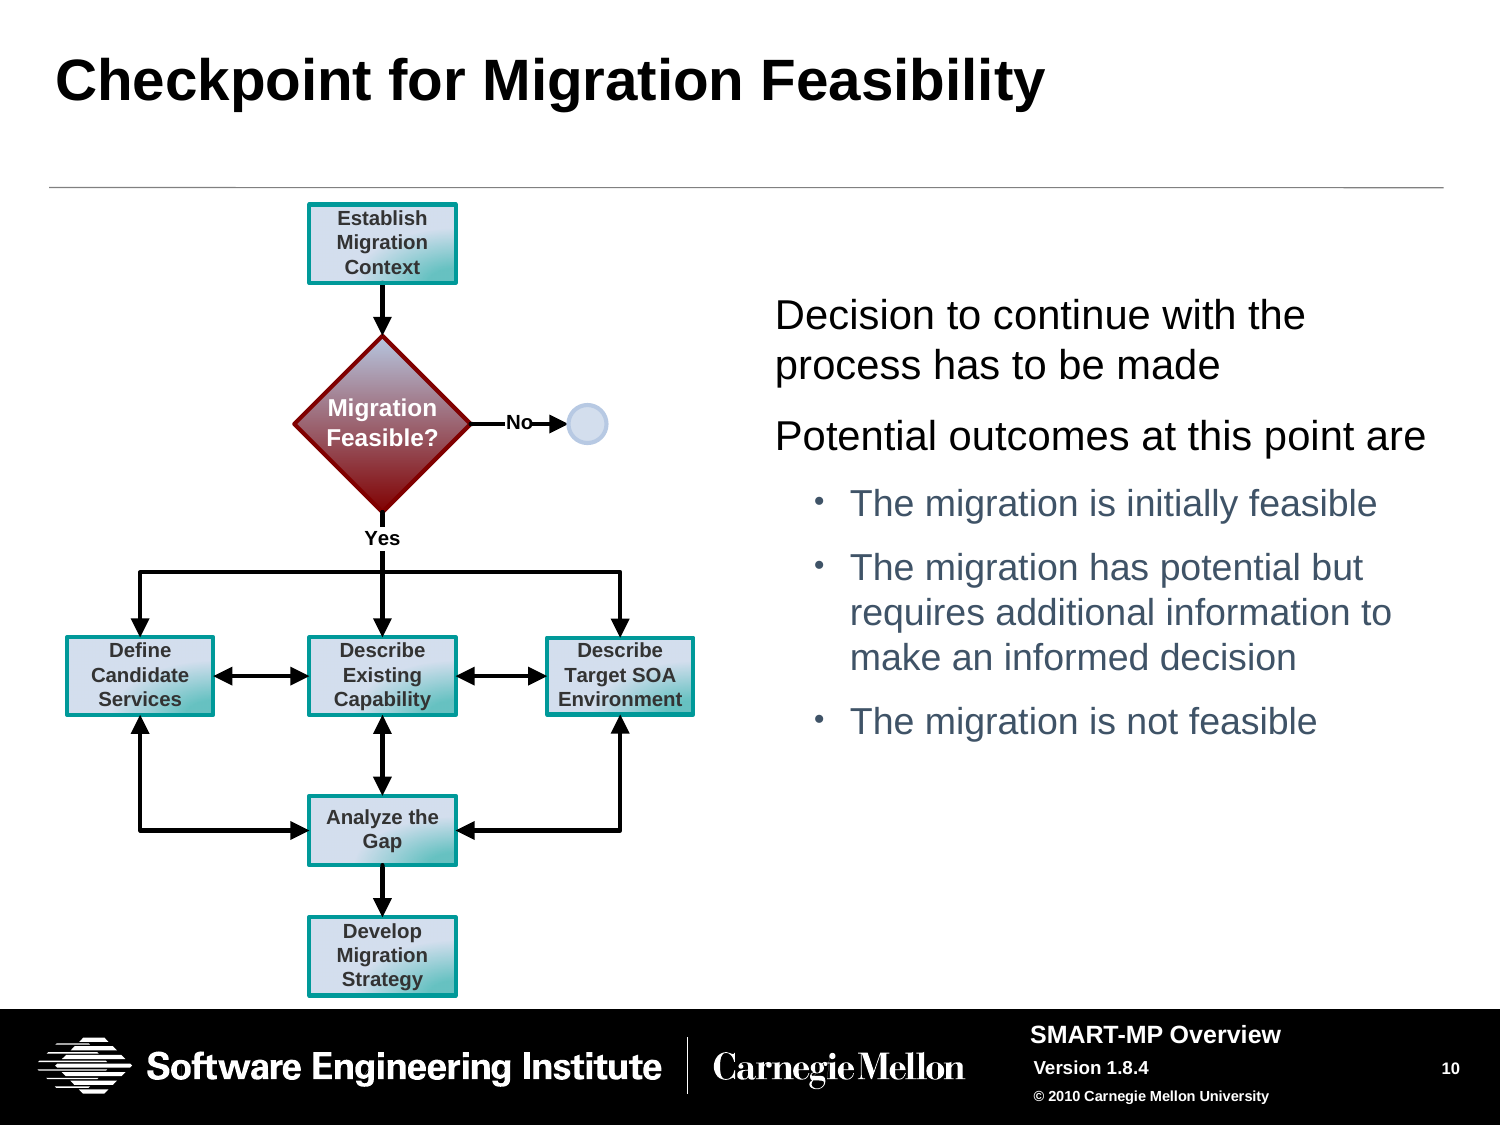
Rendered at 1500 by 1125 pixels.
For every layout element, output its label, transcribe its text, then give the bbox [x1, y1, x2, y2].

title Checkpoint for Migration Feasibility [55, 49, 1451, 114]
picture [62, 199, 699, 1001]
list Decision to continue with the process has to be made Potential outcomes at this point are The migration is initially feasible The migration has potential but requires additional information to make an informed decision The migration is not feasible [774, 287, 1438, 801]
text_box SMART-MP Overview [1015, 1010, 1297, 1056]
